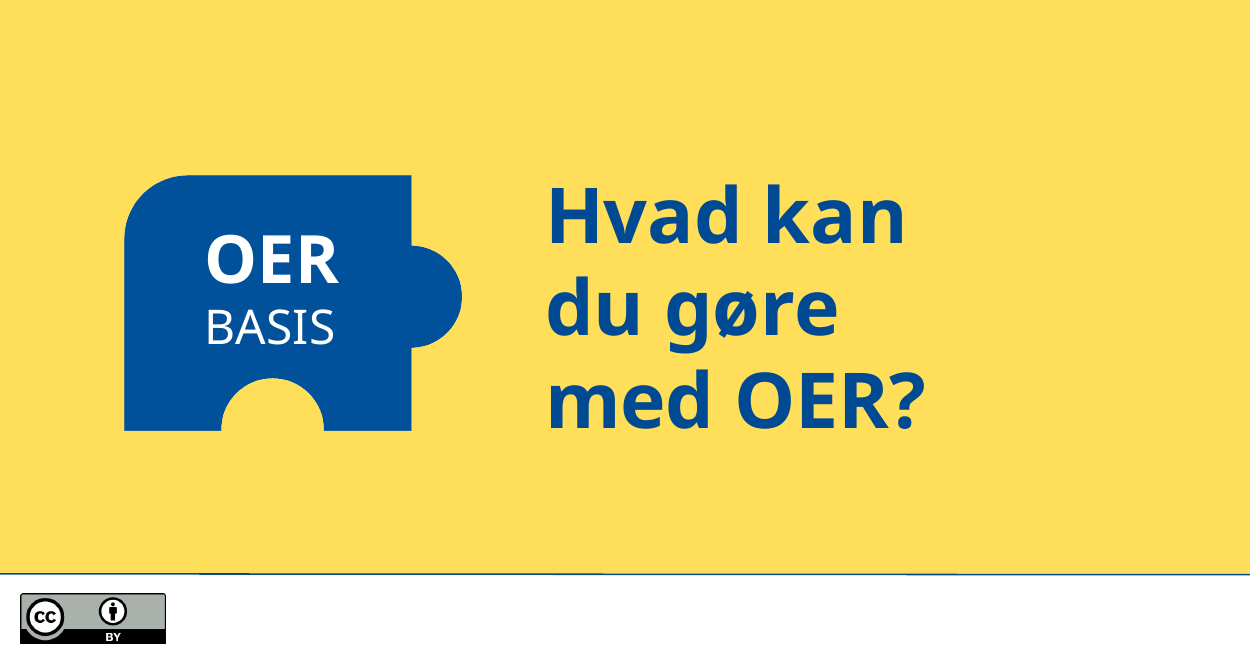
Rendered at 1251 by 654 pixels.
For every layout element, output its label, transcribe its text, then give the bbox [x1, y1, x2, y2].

text_box OER BASIS [466, 202, 706, 370]
picture [124, 174, 462, 432]
text_box [0, 582, 1250, 654]
text_box Hvad kan du gøre med OER? [532, 154, 1189, 456]
picture [20, 592, 166, 645]
